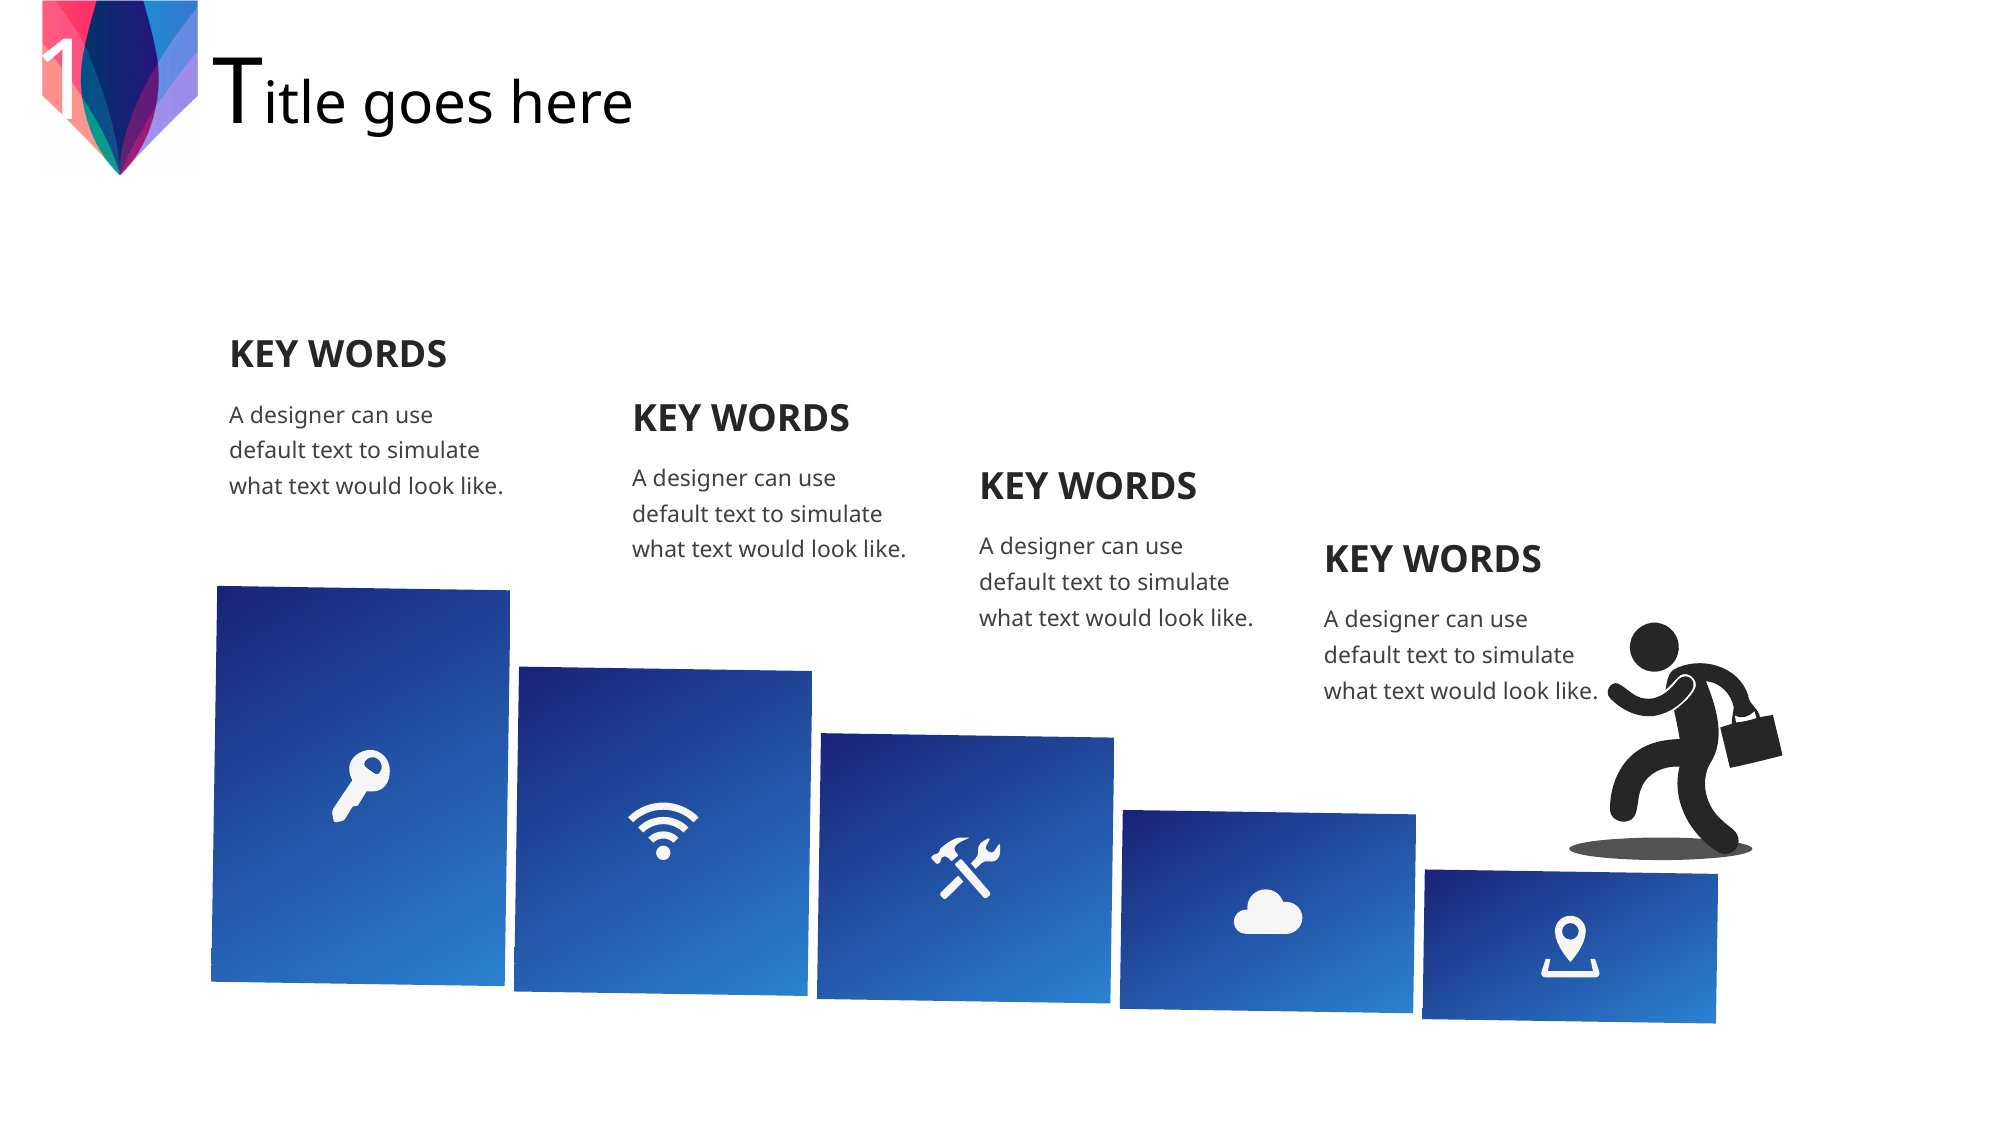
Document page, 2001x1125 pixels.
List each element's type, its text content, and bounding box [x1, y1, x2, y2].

text_box A designer can use default text to simulate what text would look like. [214, 384, 529, 507]
text_box A designer can use default text to simulate what text would look like. [964, 516, 1279, 639]
text_box A designer can use default text to simulate what text would look like. [617, 447, 932, 570]
text_box [1541, 958, 1600, 978]
text_box [332, 749, 390, 823]
text_box [815, 732, 1116, 1005]
text_box KEY WORDS [214, 323, 529, 383]
text_box [210, 584, 512, 988]
text_box [628, 802, 699, 823]
text_box [931, 837, 970, 864]
text_box [513, 665, 814, 998]
text_box KEY WORDS [964, 454, 1279, 515]
text_box [1554, 915, 1586, 962]
text_box [648, 831, 679, 843]
text_box KEY WORDS [1309, 527, 1623, 588]
text_box A designer can use default text to simulate what text would look like. [1309, 589, 1623, 712]
text_box [1421, 868, 1720, 1025]
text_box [17, 0, 666, 177]
text_box [970, 838, 1001, 869]
text_box [955, 859, 991, 898]
text_box [1233, 889, 1303, 934]
text_box KEY WORDS [617, 386, 932, 447]
text_box [638, 816, 689, 833]
text_box [1118, 808, 1418, 1015]
text_box [656, 845, 671, 861]
text_box [940, 875, 964, 900]
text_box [1569, 618, 1783, 861]
